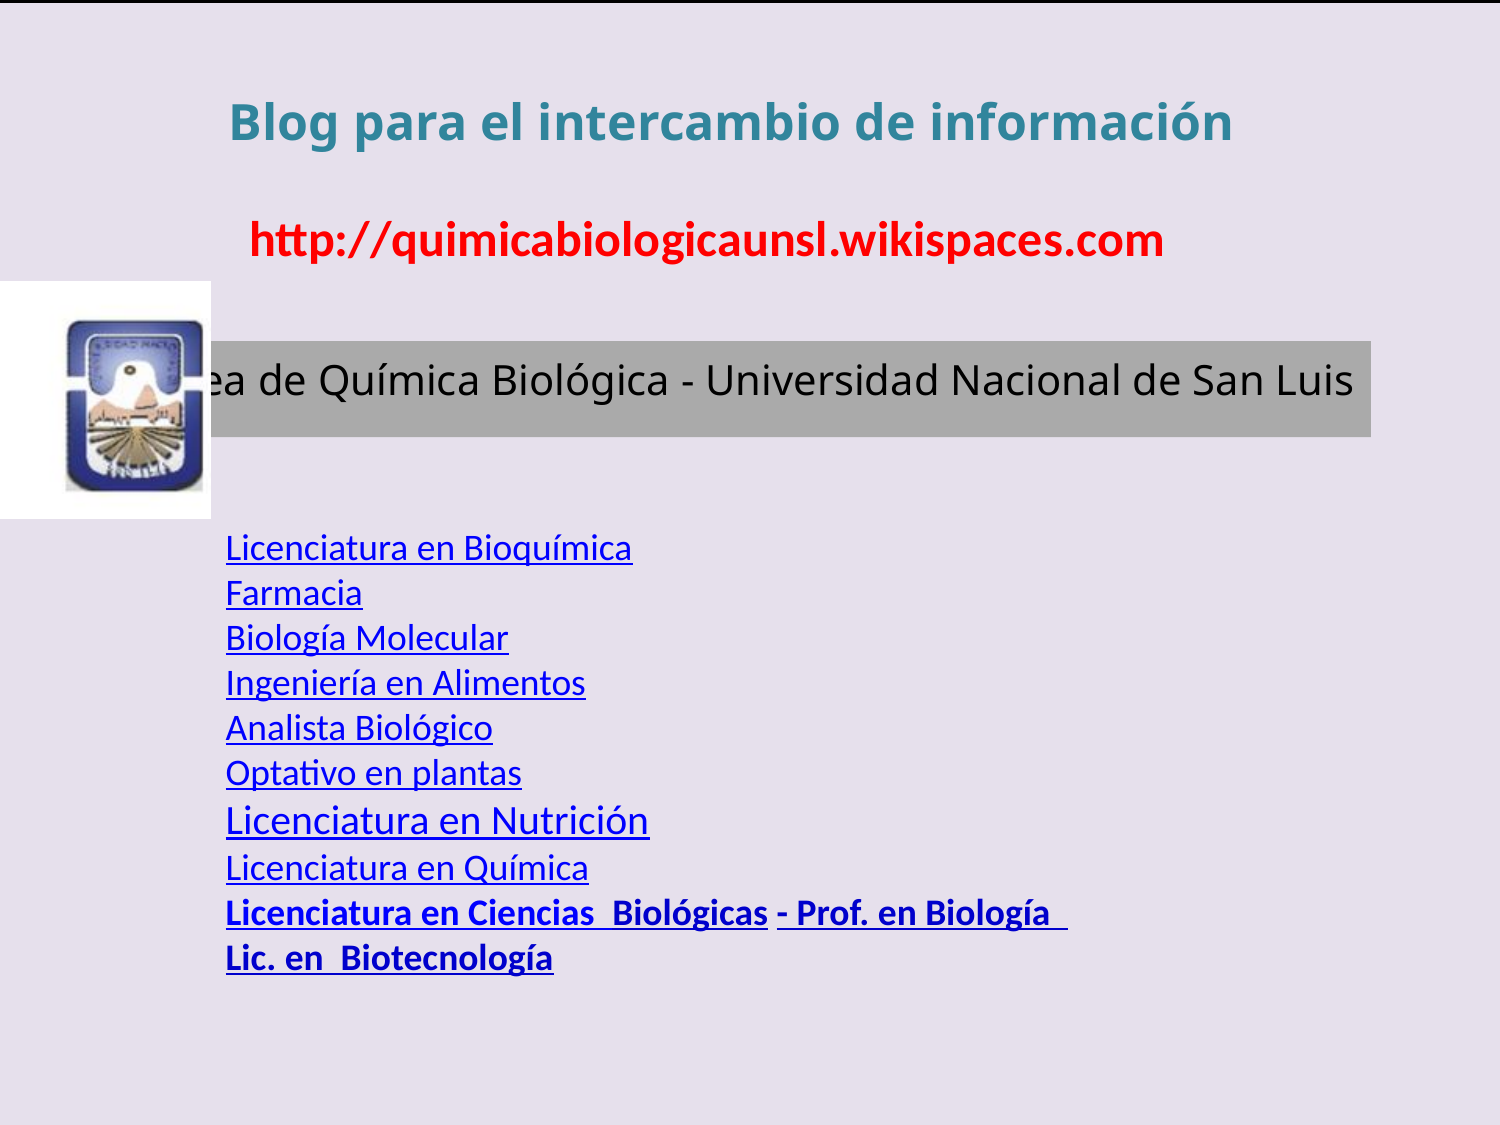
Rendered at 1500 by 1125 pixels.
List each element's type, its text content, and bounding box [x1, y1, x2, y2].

text_box http://quimicabiologicaunsl.wikispaces.com [234, 199, 1313, 274]
text_box Área de Química Biológica - Universidad Nacional de San Luis [215, 341, 1371, 438]
text_box Licenciatura en Bioquímica Farmacia Biología Molecular Ingeniería en Alimentos Analista Biológico Optativo en plantas Licenciatura en Nutrición Licenciatura en Química Licenciatura en Ciencias Biológicas - Prof. en Biología Lic. en Biotecnología [210, 515, 1348, 986]
text_box Blog para el intercambio de información [35, 82, 1442, 158]
picture [0, 280, 212, 519]
